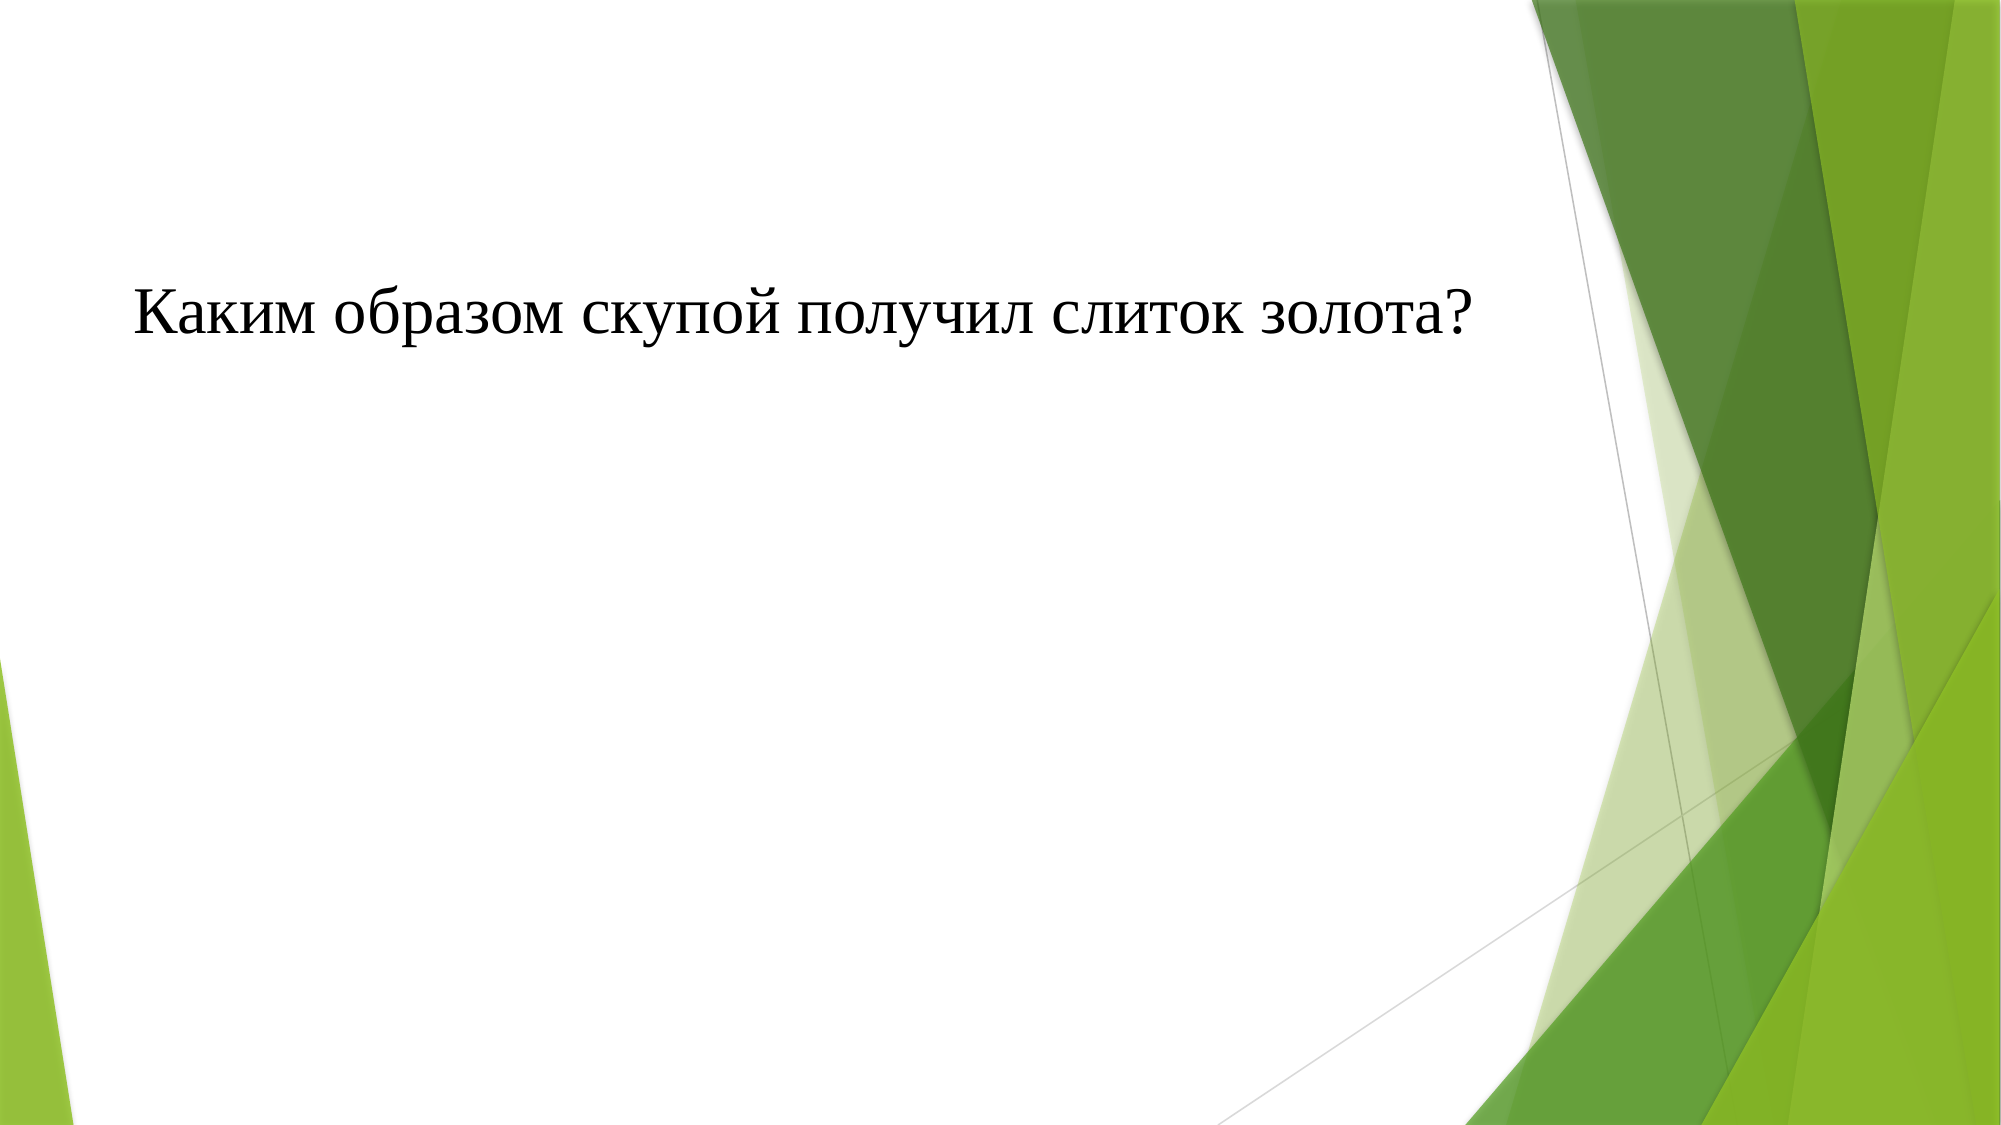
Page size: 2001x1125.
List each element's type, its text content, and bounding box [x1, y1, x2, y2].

text_box Каким образом скупой получил слиток золота? [118, 259, 1508, 355]
